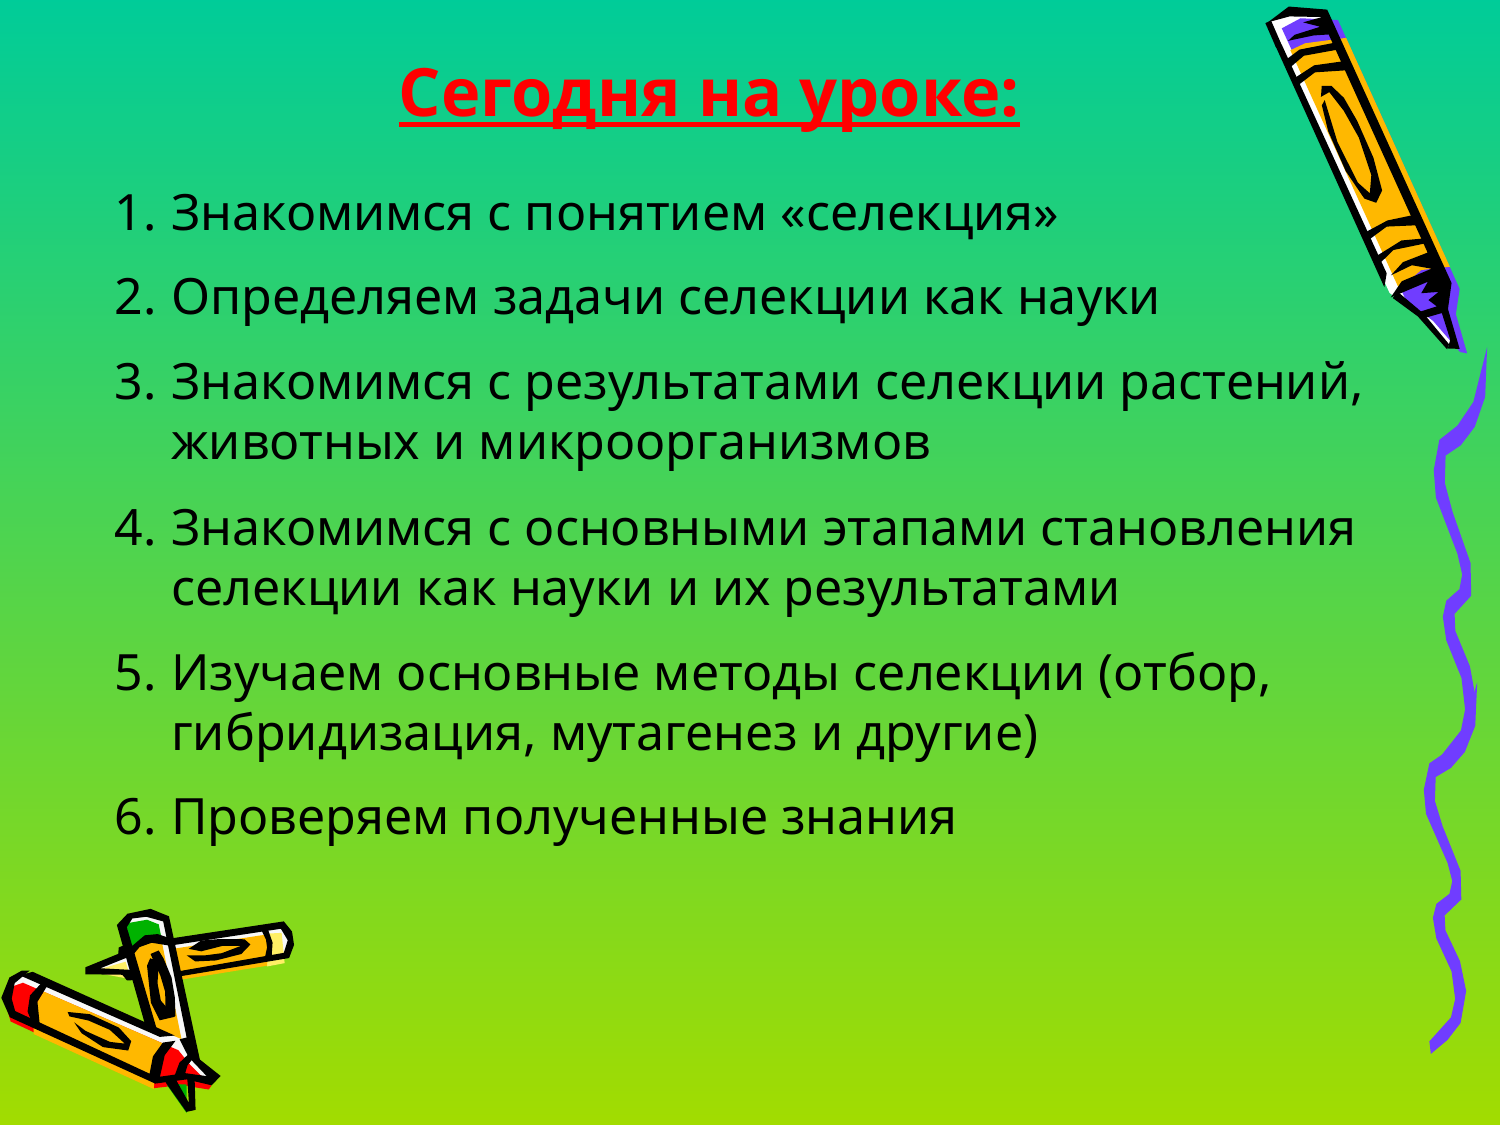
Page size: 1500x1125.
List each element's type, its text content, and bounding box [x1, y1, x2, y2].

text_box Знакомимся с понятием «селекция» Определяем задачи селекции как науки Знакомимся с результатами селекции растений, животных и микроорганизмов Знакомимся с основными этапами становления селекции как науки и их результатами Изучаем основные методы селекции (отбор, гибридизация, мутагенез и другие) Проверяем полученные знания [100, 172, 1388, 853]
text_box Сегодня на уроке: [383, 42, 1081, 138]
